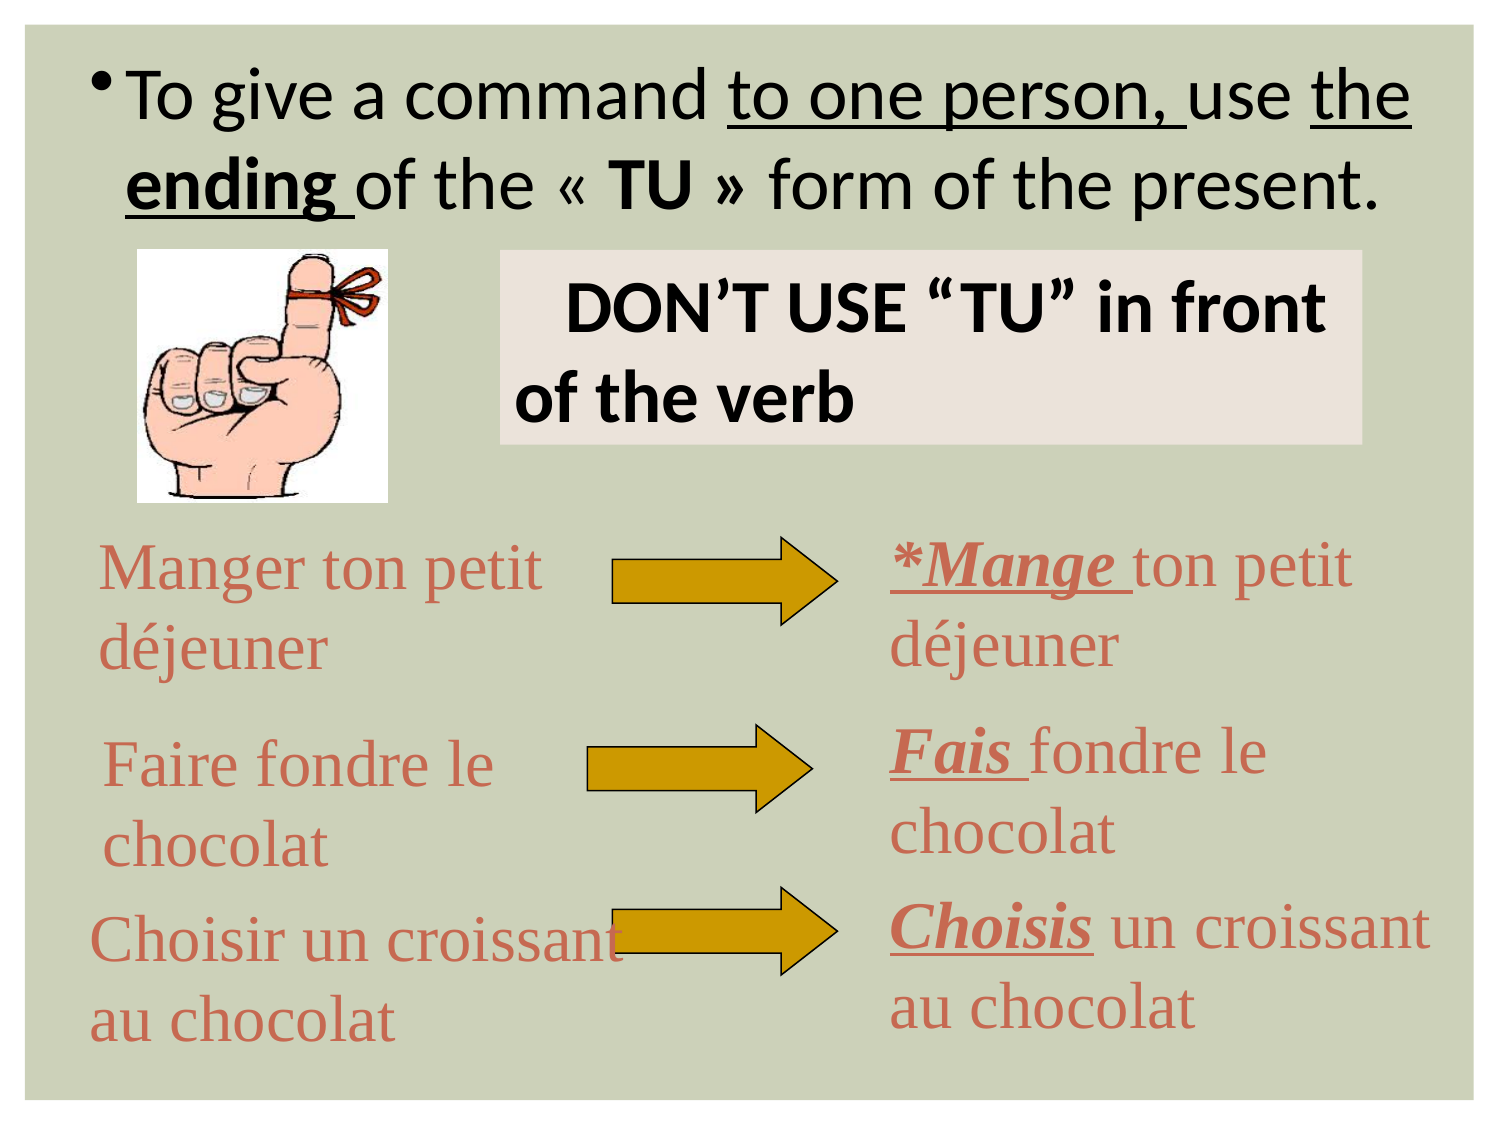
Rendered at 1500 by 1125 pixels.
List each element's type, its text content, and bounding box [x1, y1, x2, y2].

text_box [612, 537, 838, 625]
text_box Manger ton petit déjeuner [83, 515, 622, 690]
text_box *Mange ton petit déjeuner [874, 512, 1388, 688]
text_box [587, 724, 813, 813]
text_box DON’T USE “TU” in front of the verb [500, 249, 1363, 445]
text_box To give a command to one person, use the ending of the « TU » form of the present. [75, 37, 1450, 233]
text_box Choisis un croissant au chocolat [875, 874, 1450, 1050]
picture [137, 249, 388, 504]
text_box [650, 887, 838, 975]
text_box Fais fondre le chocolat [874, 699, 1400, 875]
text_box Faire fondre le chocolat [87, 712, 550, 887]
text_box Choisir un croissant au chocolat [75, 887, 650, 1063]
